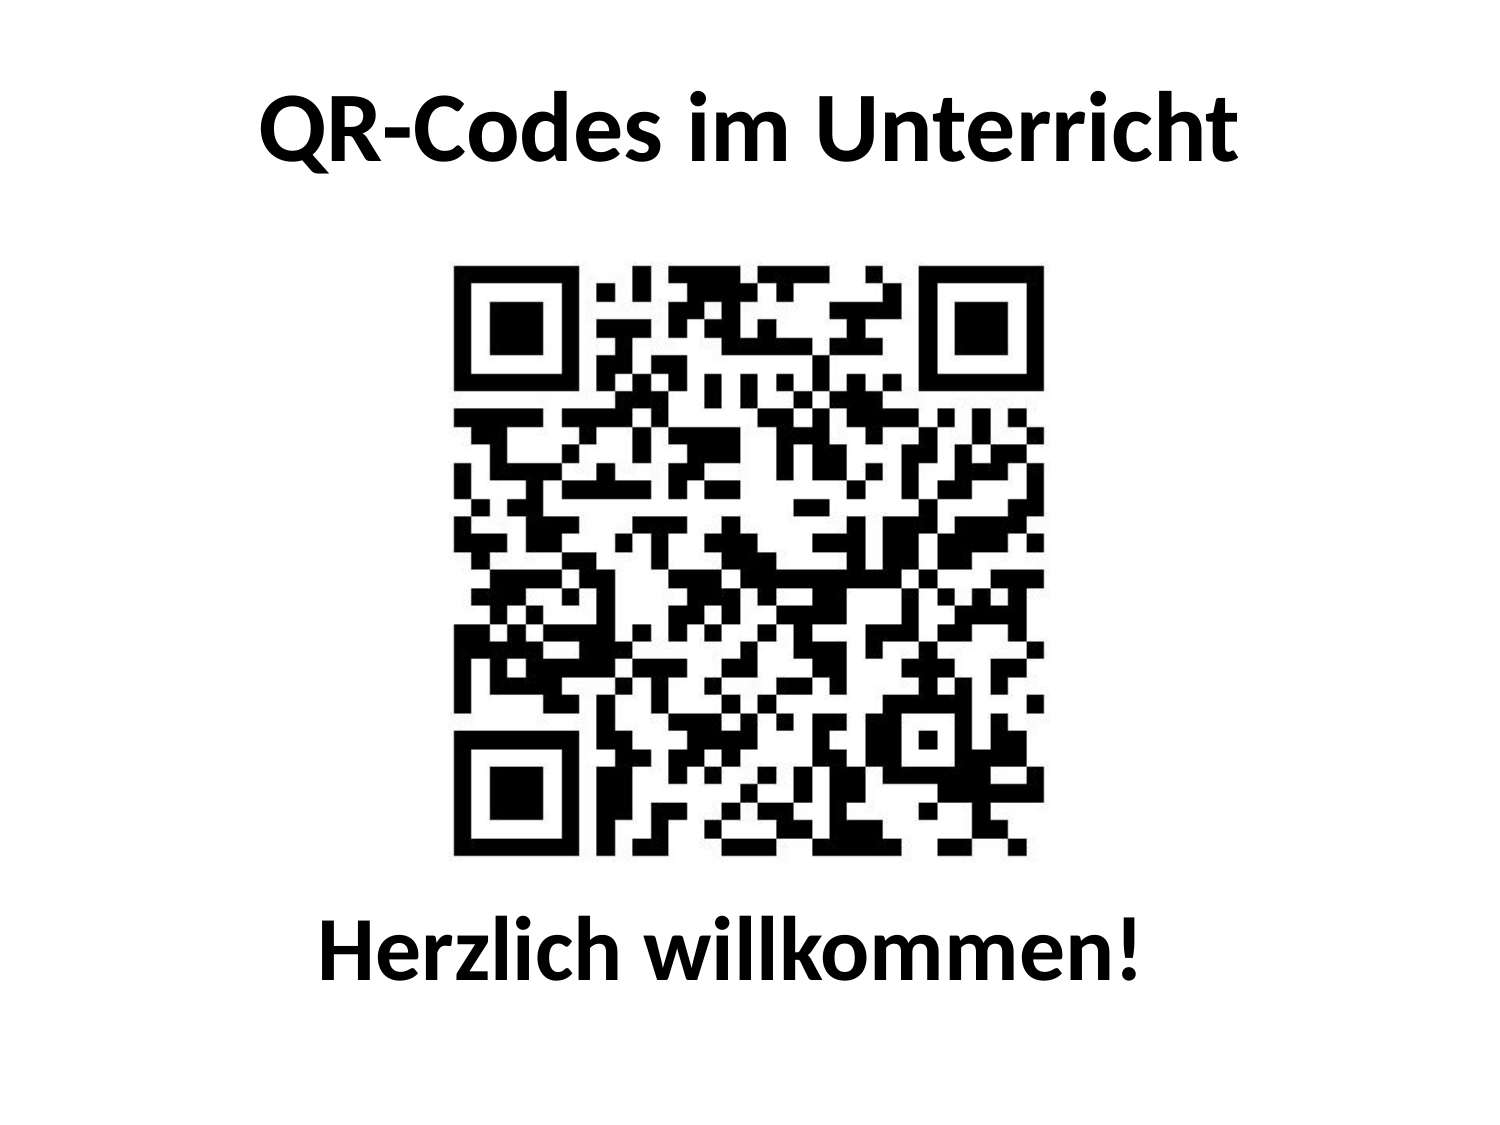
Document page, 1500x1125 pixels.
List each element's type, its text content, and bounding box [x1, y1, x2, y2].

text_box QR-Codes im Unterricht [41, 54, 1459, 190]
subtitle Herzlich willkommen! [206, 881, 1257, 1024]
picture [437, 249, 1063, 876]
